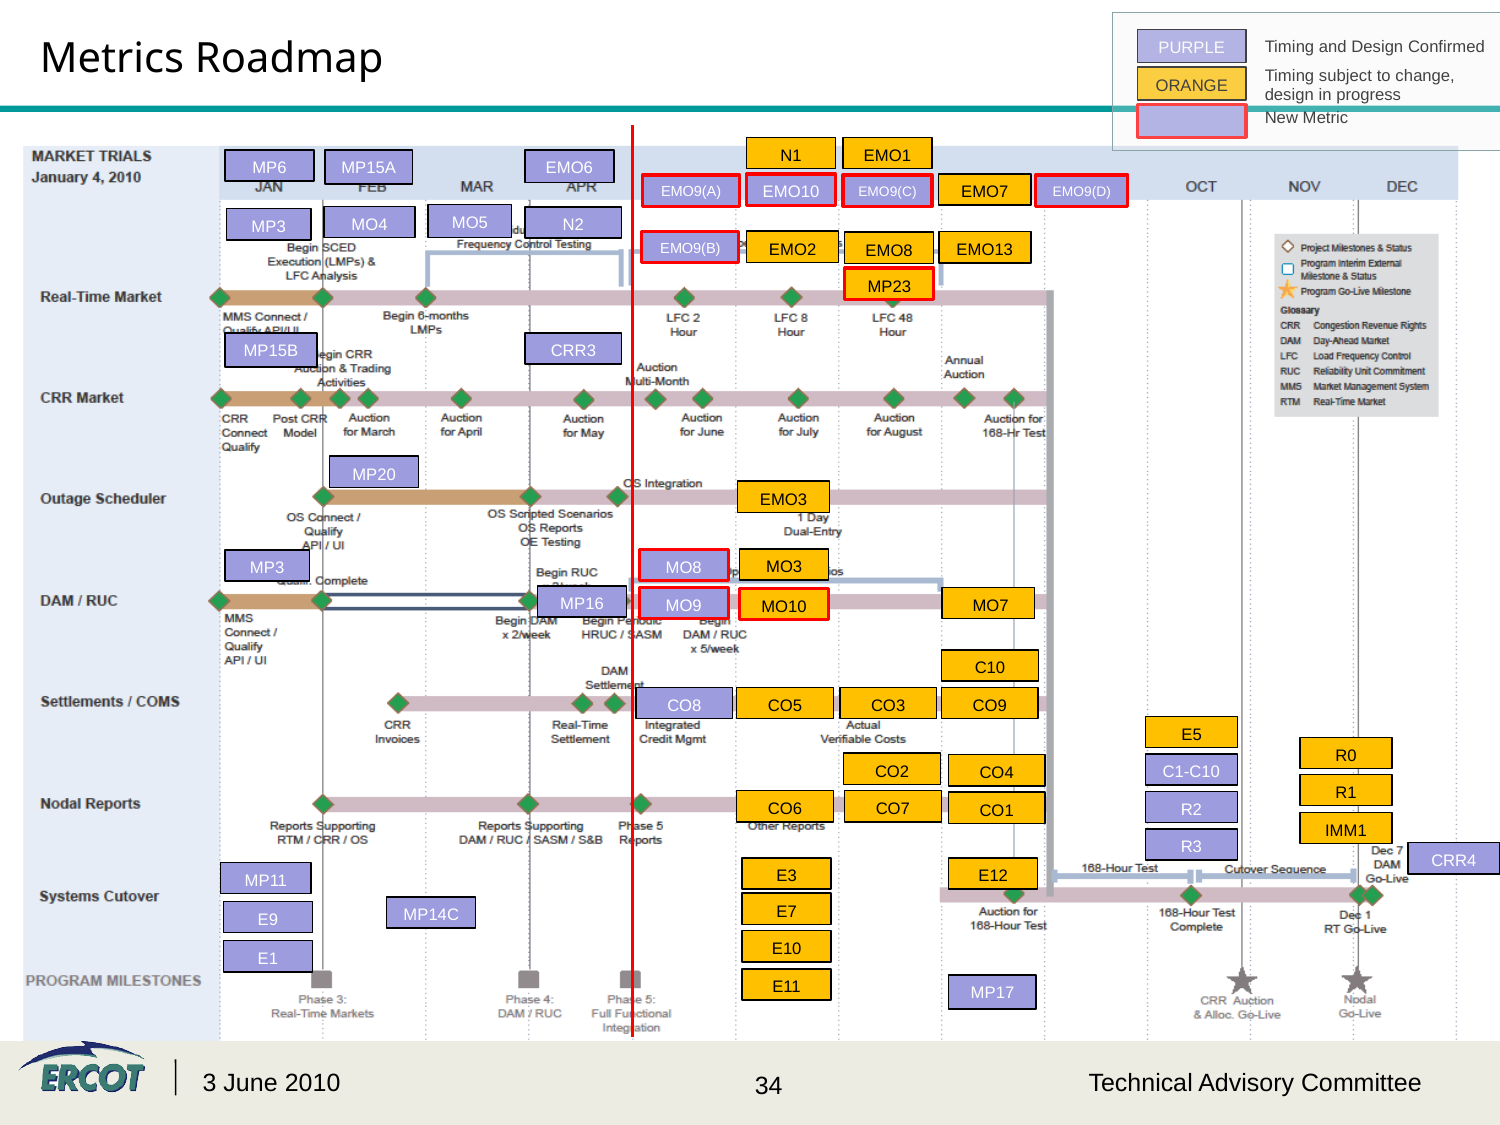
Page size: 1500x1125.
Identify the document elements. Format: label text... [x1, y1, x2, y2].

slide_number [187, 1059, 538, 1125]
footer Technical Advisory Committee [1062, 1059, 1438, 1125]
text_box [1110, 10, 1500, 112]
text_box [0, 112, 1500, 1041]
picture [10, 1041, 151, 1111]
title Metrics Roadmap [24, 0, 1451, 110]
